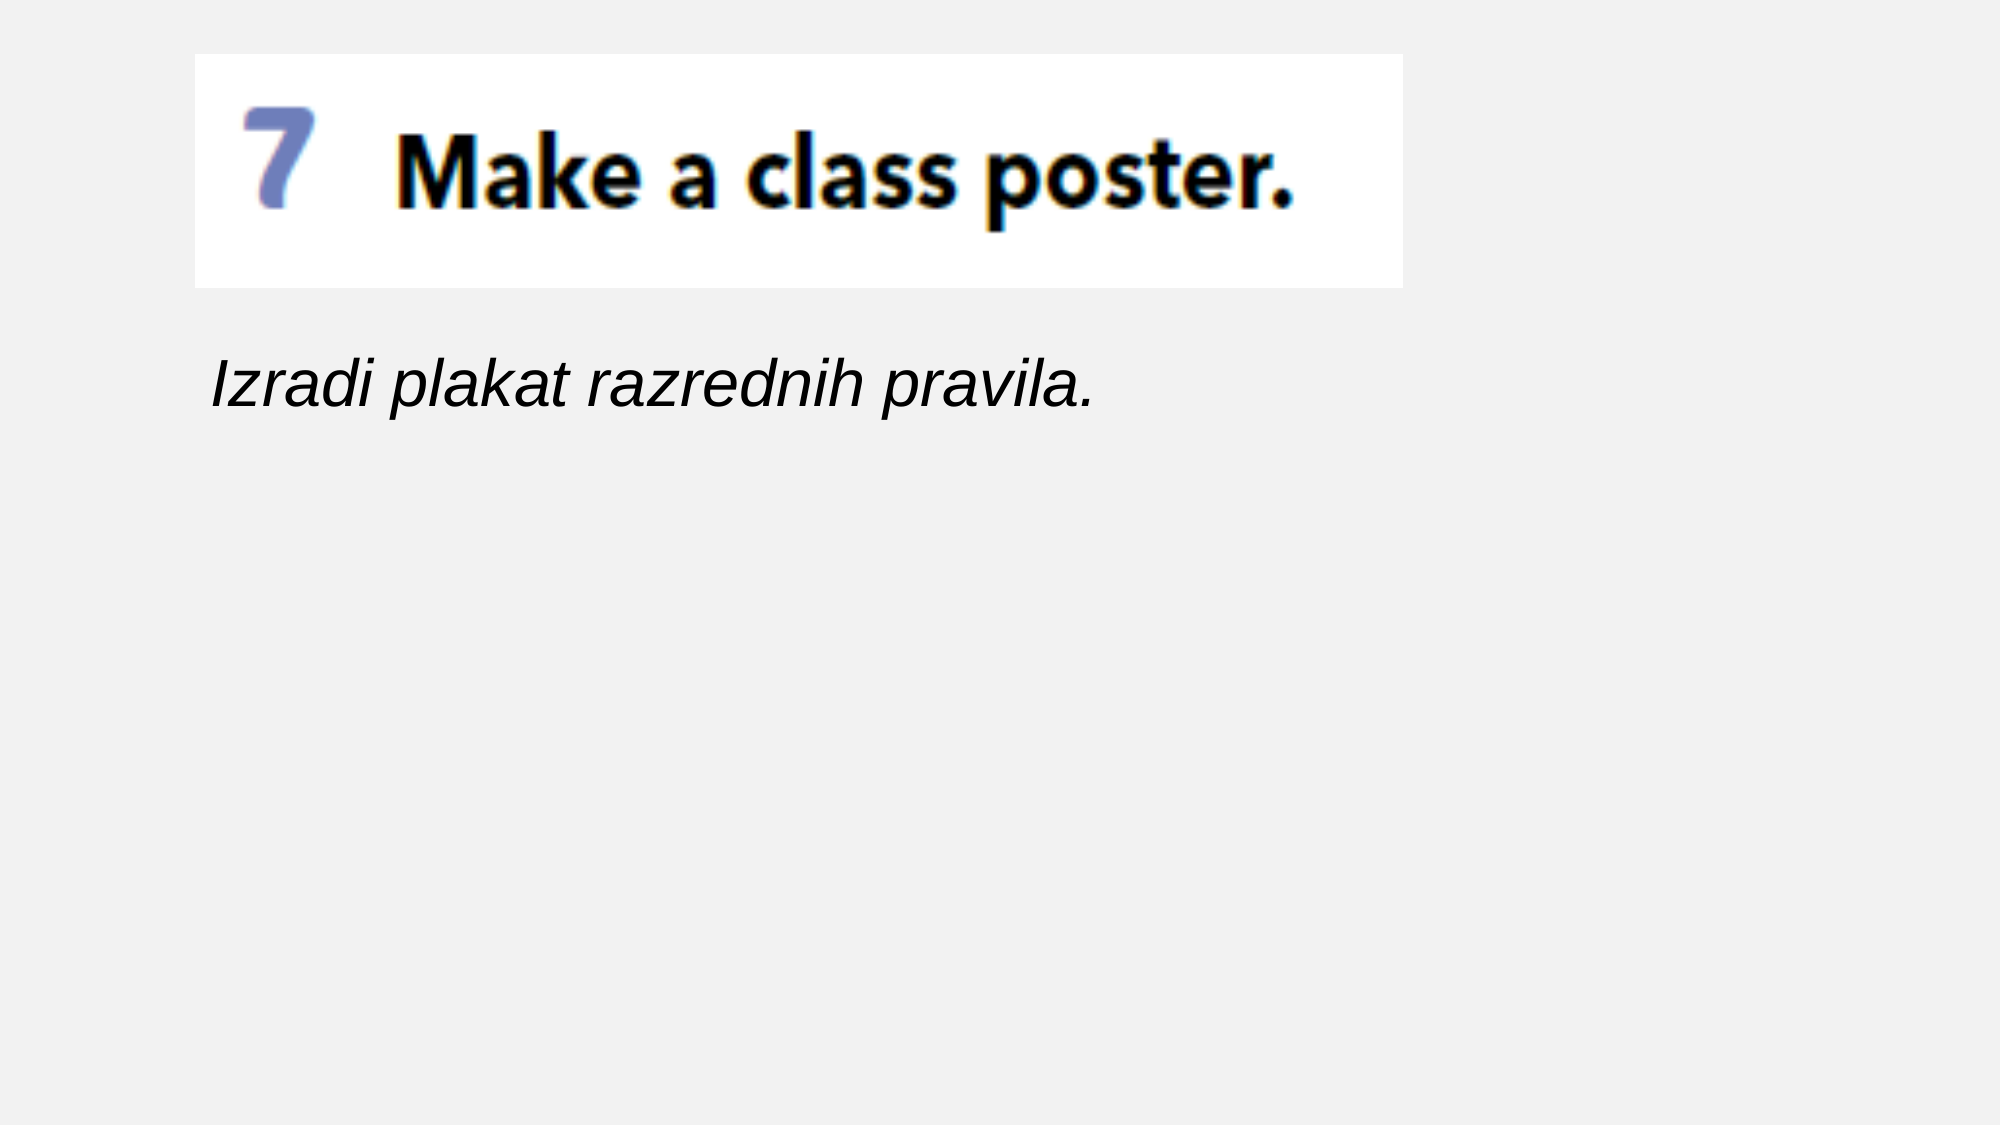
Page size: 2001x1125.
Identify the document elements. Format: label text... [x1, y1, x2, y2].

picture [195, 54, 1403, 288]
text_box Izradi plakat razrednih pravila. [195, 262, 1729, 428]
